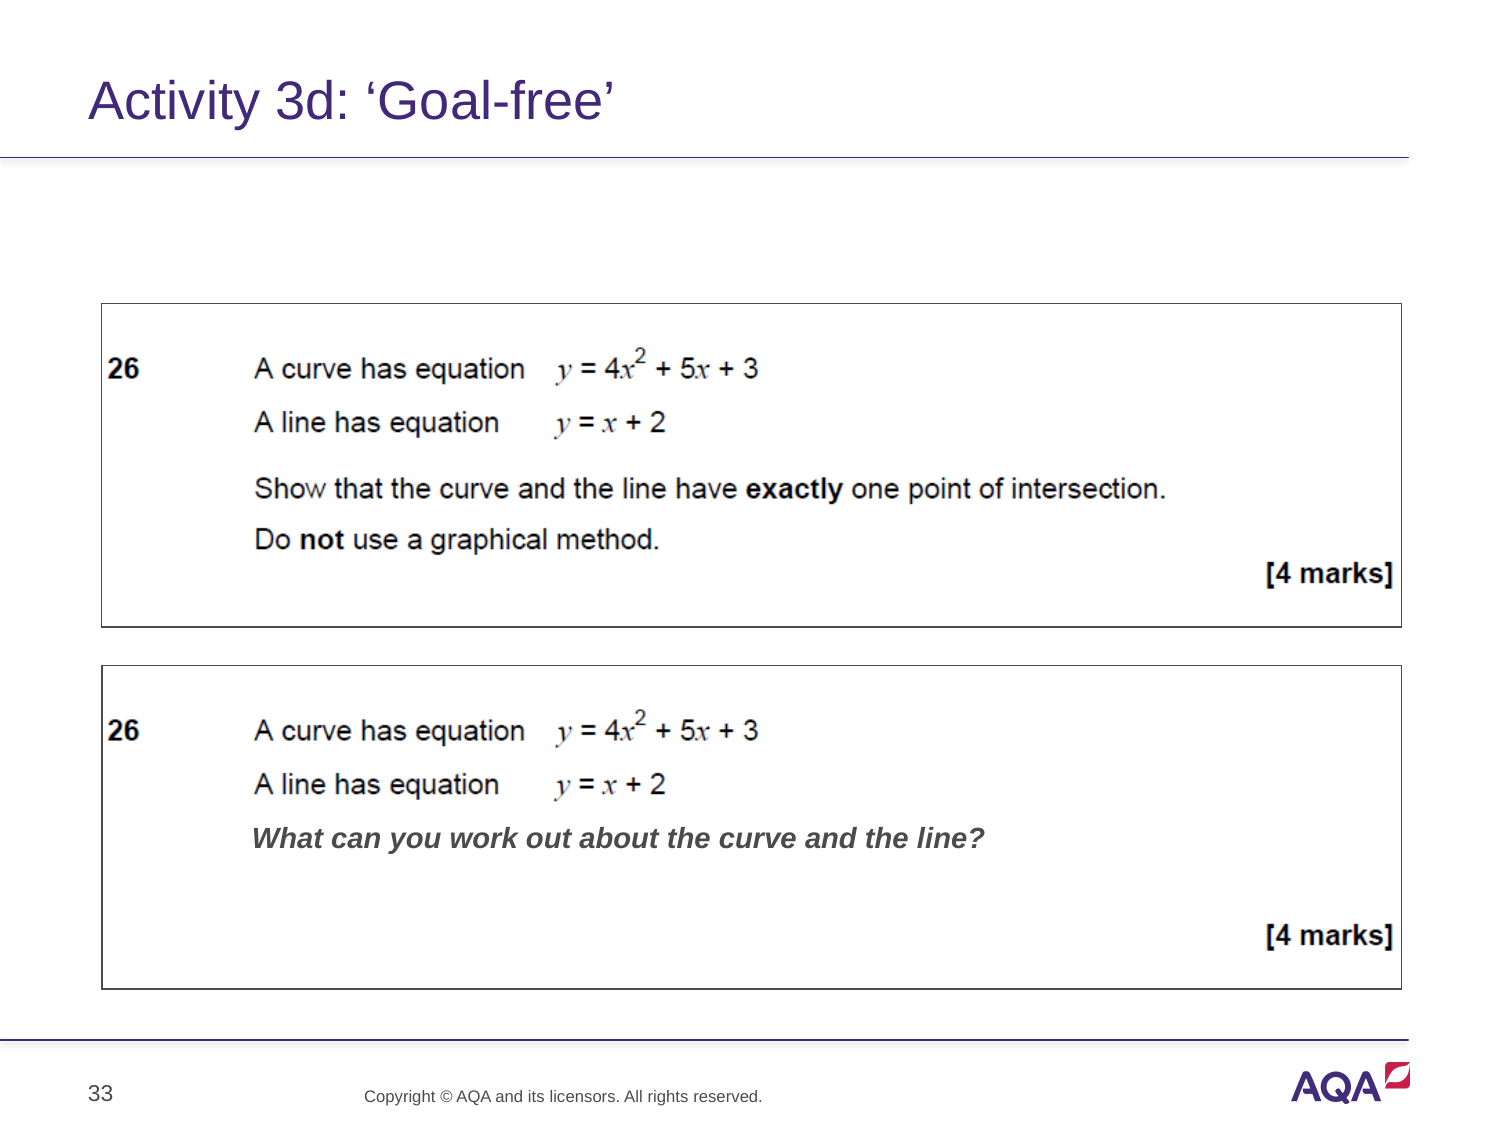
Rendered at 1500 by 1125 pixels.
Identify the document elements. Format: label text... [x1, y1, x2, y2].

picture [101, 304, 1402, 627]
footer Copyright © AQA and its licensors. All rights reserved. [324, 1084, 764, 1124]
list [88, 284, 1409, 1007]
title Activity 3d: ‘Goal-free’ [88, 72, 1409, 144]
picture [102, 665, 1402, 989]
picture [1291, 1062, 1410, 1104]
slide_number 33 [72, 1062, 188, 1123]
